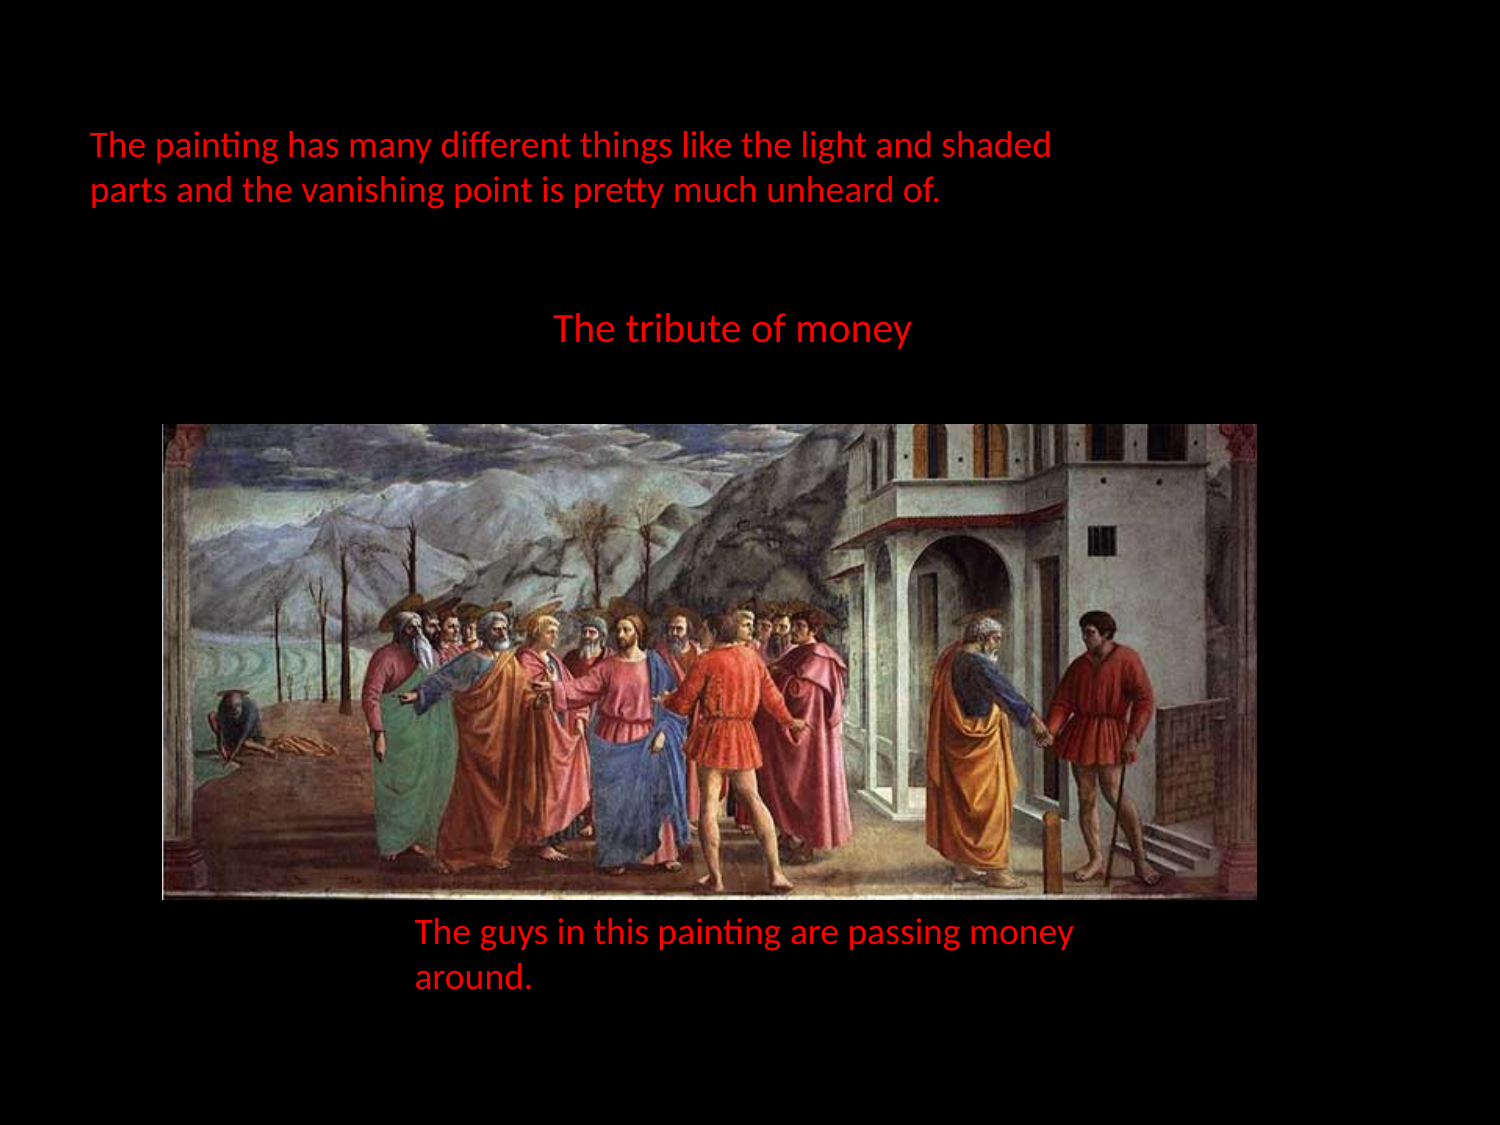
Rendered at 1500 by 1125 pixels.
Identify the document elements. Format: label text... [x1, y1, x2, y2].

title The tribute of money [62, 287, 1413, 475]
text_box The guys in this painting are passing money around. [399, 909, 1163, 1005]
text_box The painting has many different things like the light and shaded parts and the vanishing point is pretty much unheard of. [74, 112, 1138, 218]
picture [162, 424, 1257, 901]
